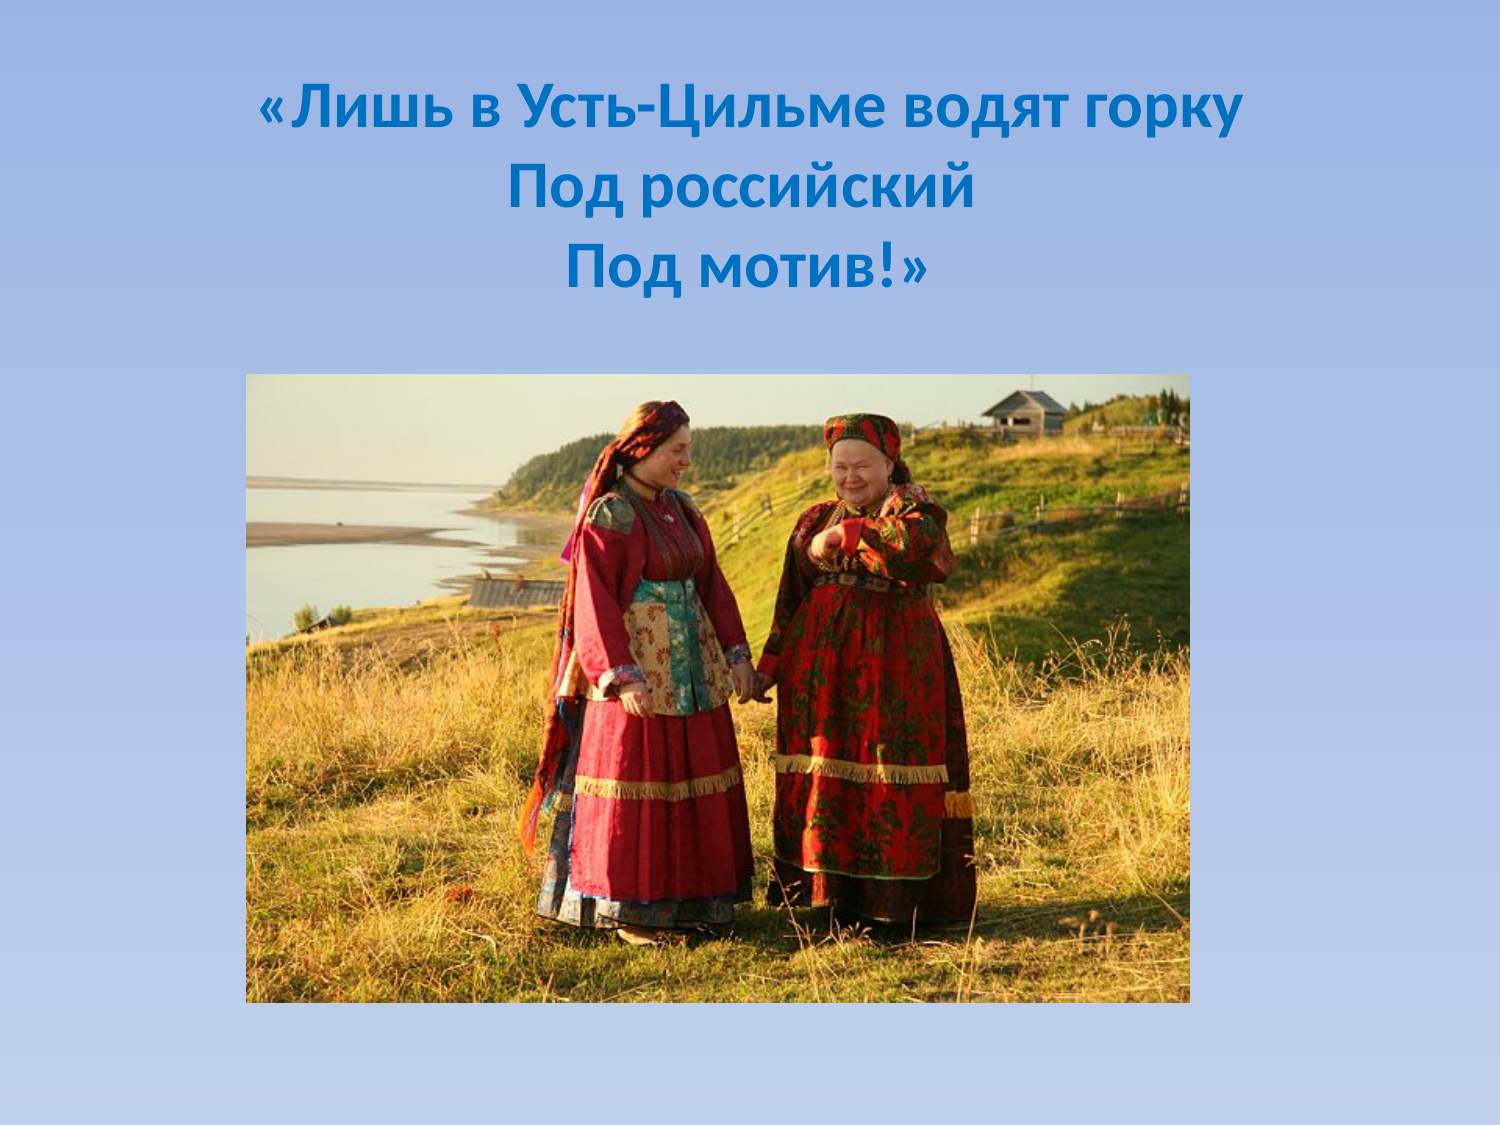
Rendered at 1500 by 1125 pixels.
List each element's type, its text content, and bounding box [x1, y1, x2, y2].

title «Лишь в Усть-Цильме водят горку Под российский Под мотив!» [75, 45, 1425, 317]
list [245, 374, 1191, 1004]
